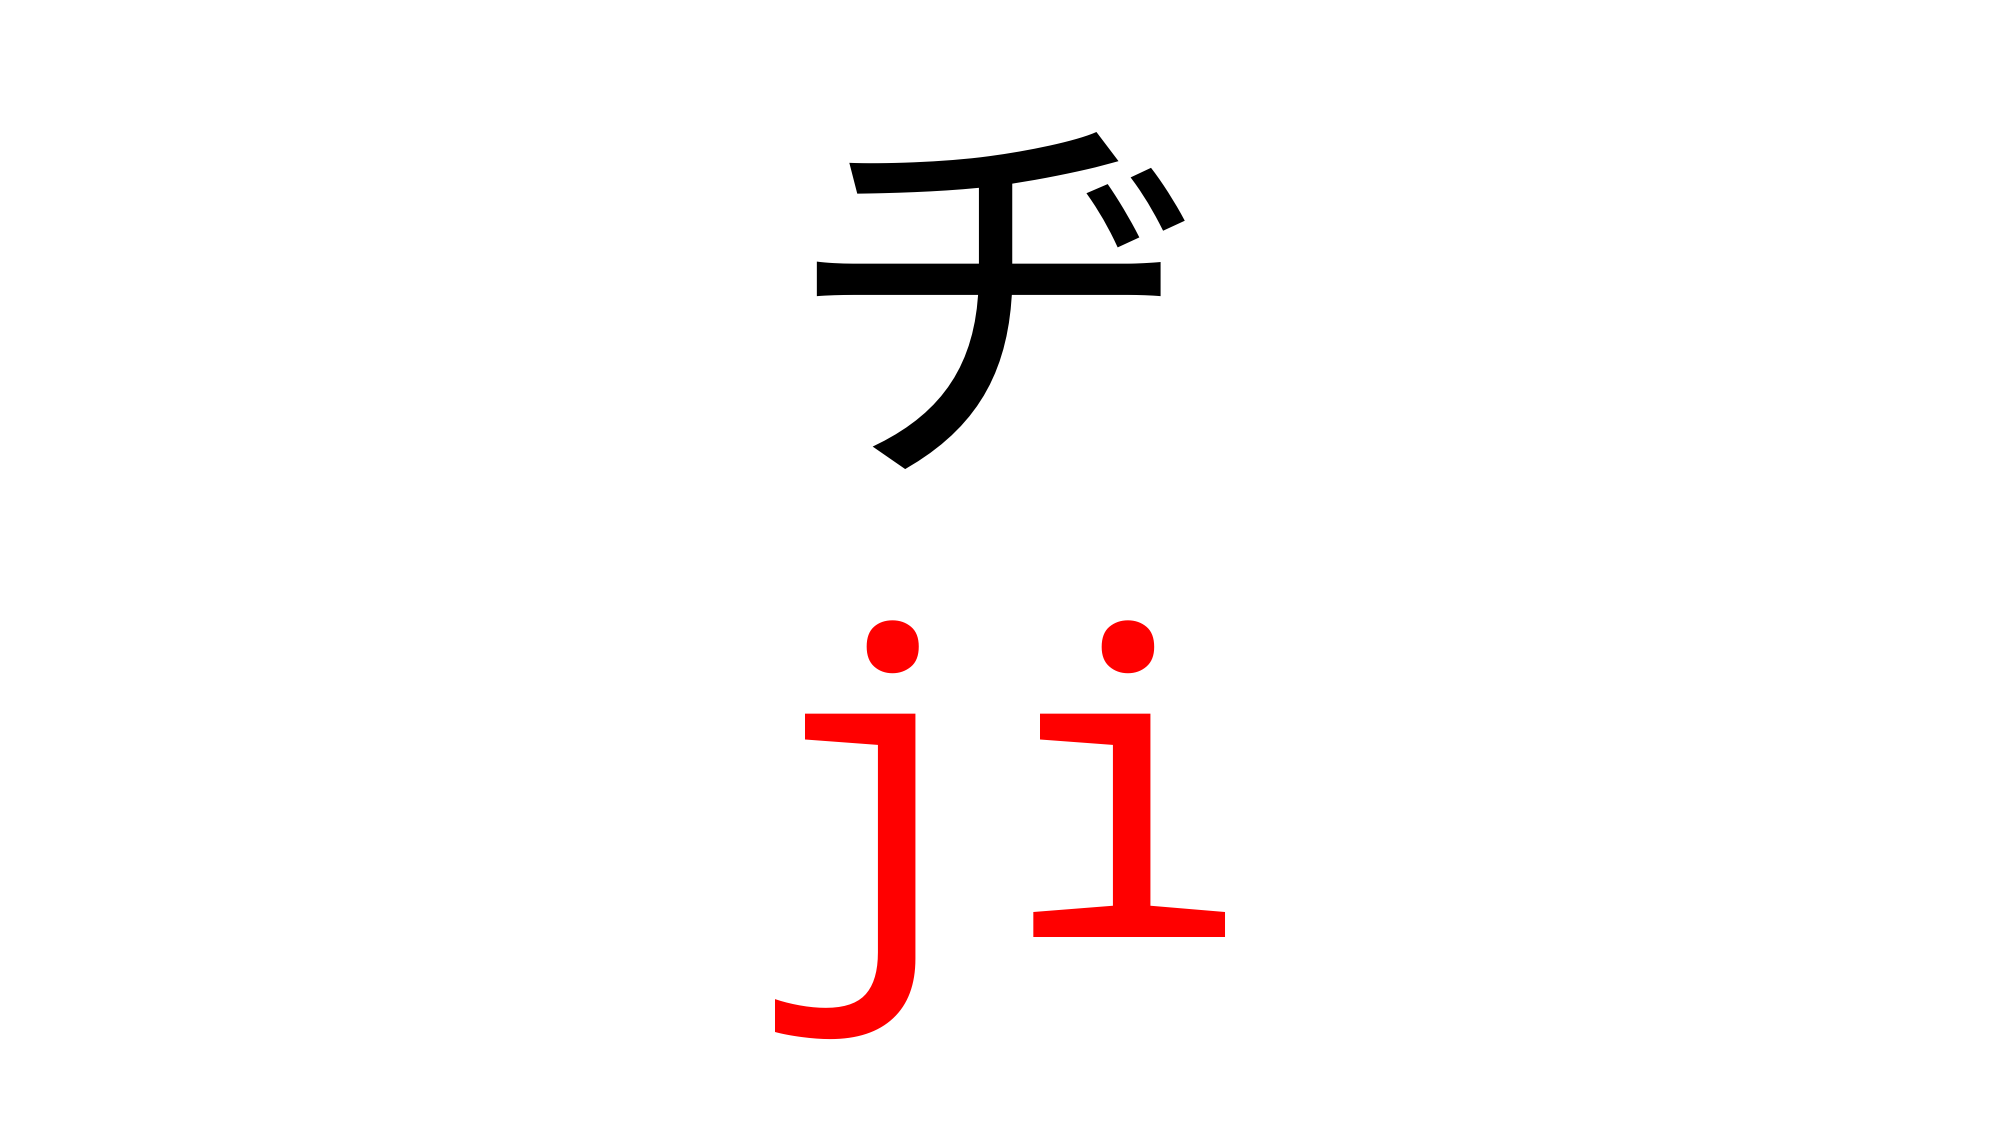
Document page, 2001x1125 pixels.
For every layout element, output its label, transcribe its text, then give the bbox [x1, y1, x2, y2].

title ヂ [249, 71, 1750, 545]
text_box ji [249, 562, 1750, 1036]
